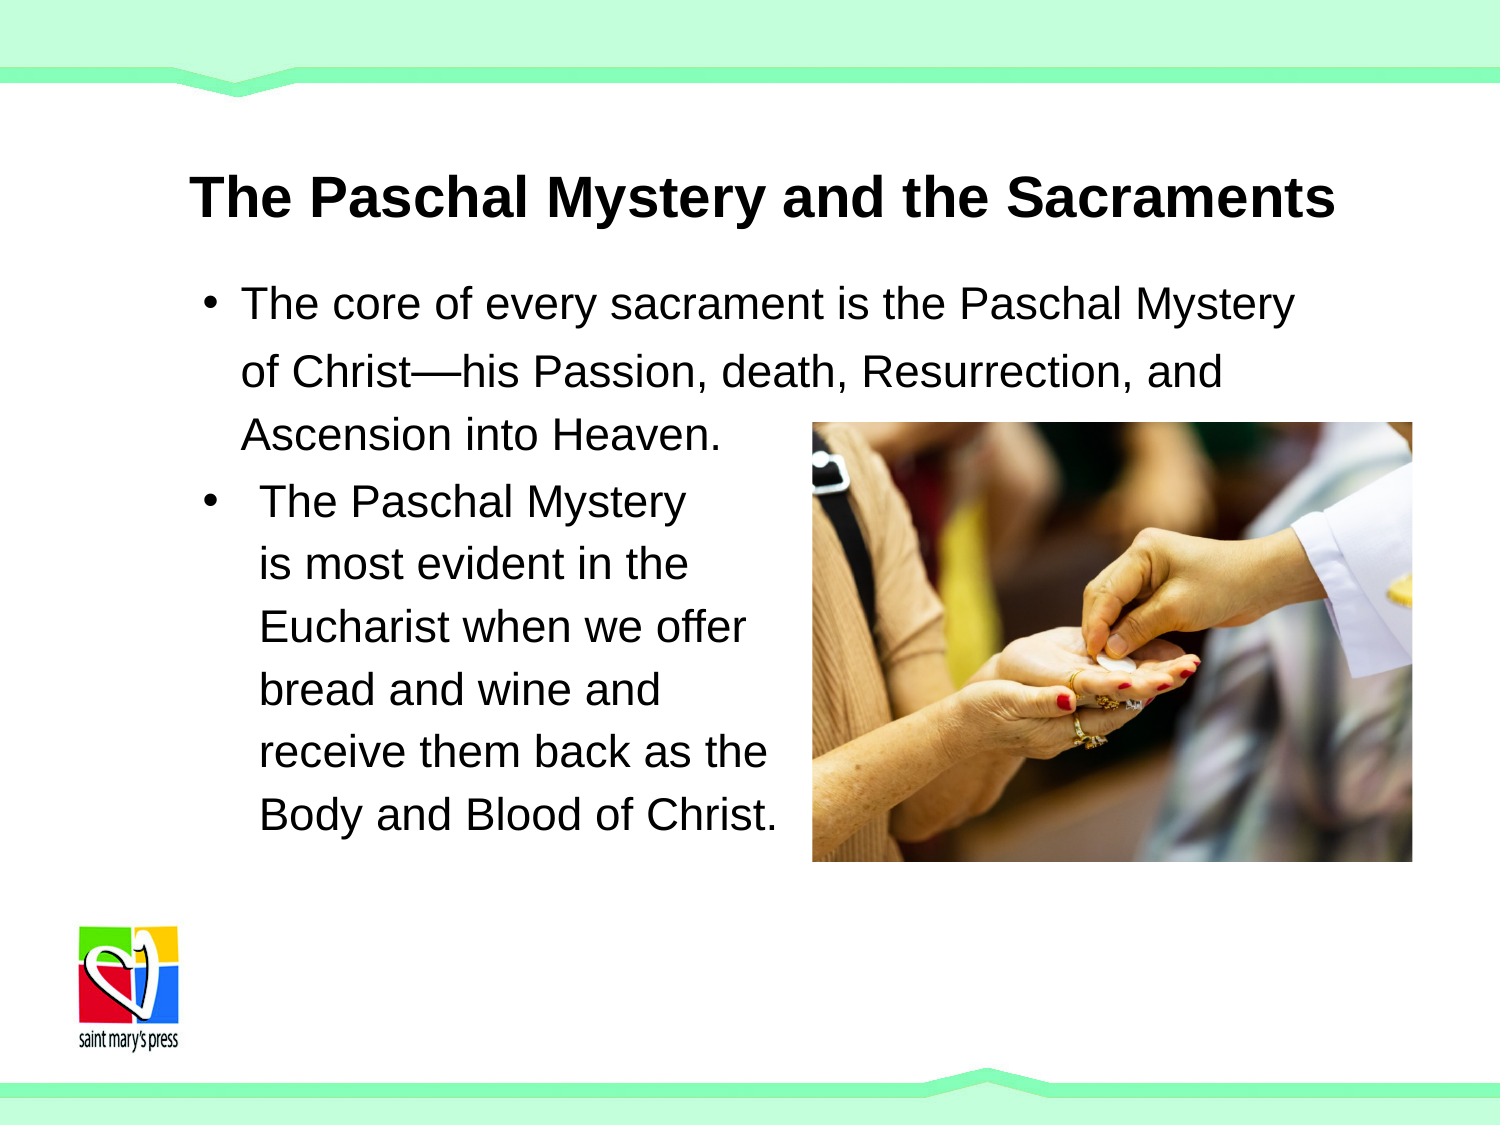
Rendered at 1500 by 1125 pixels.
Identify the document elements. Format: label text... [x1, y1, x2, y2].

picture [0, 0, 1500, 1125]
title The Paschal Mystery and the Sacraments [174, 149, 1500, 238]
list The core of every sacrament is the Paschal Mystery of Christ—his Passion, death, Resurrection, and Ascension into Heaven. The Paschal Mystery is most evident in the Eucharist when we offer bread and wine and receive them back as the Body and Blood of Christ. [187, 258, 1350, 1034]
